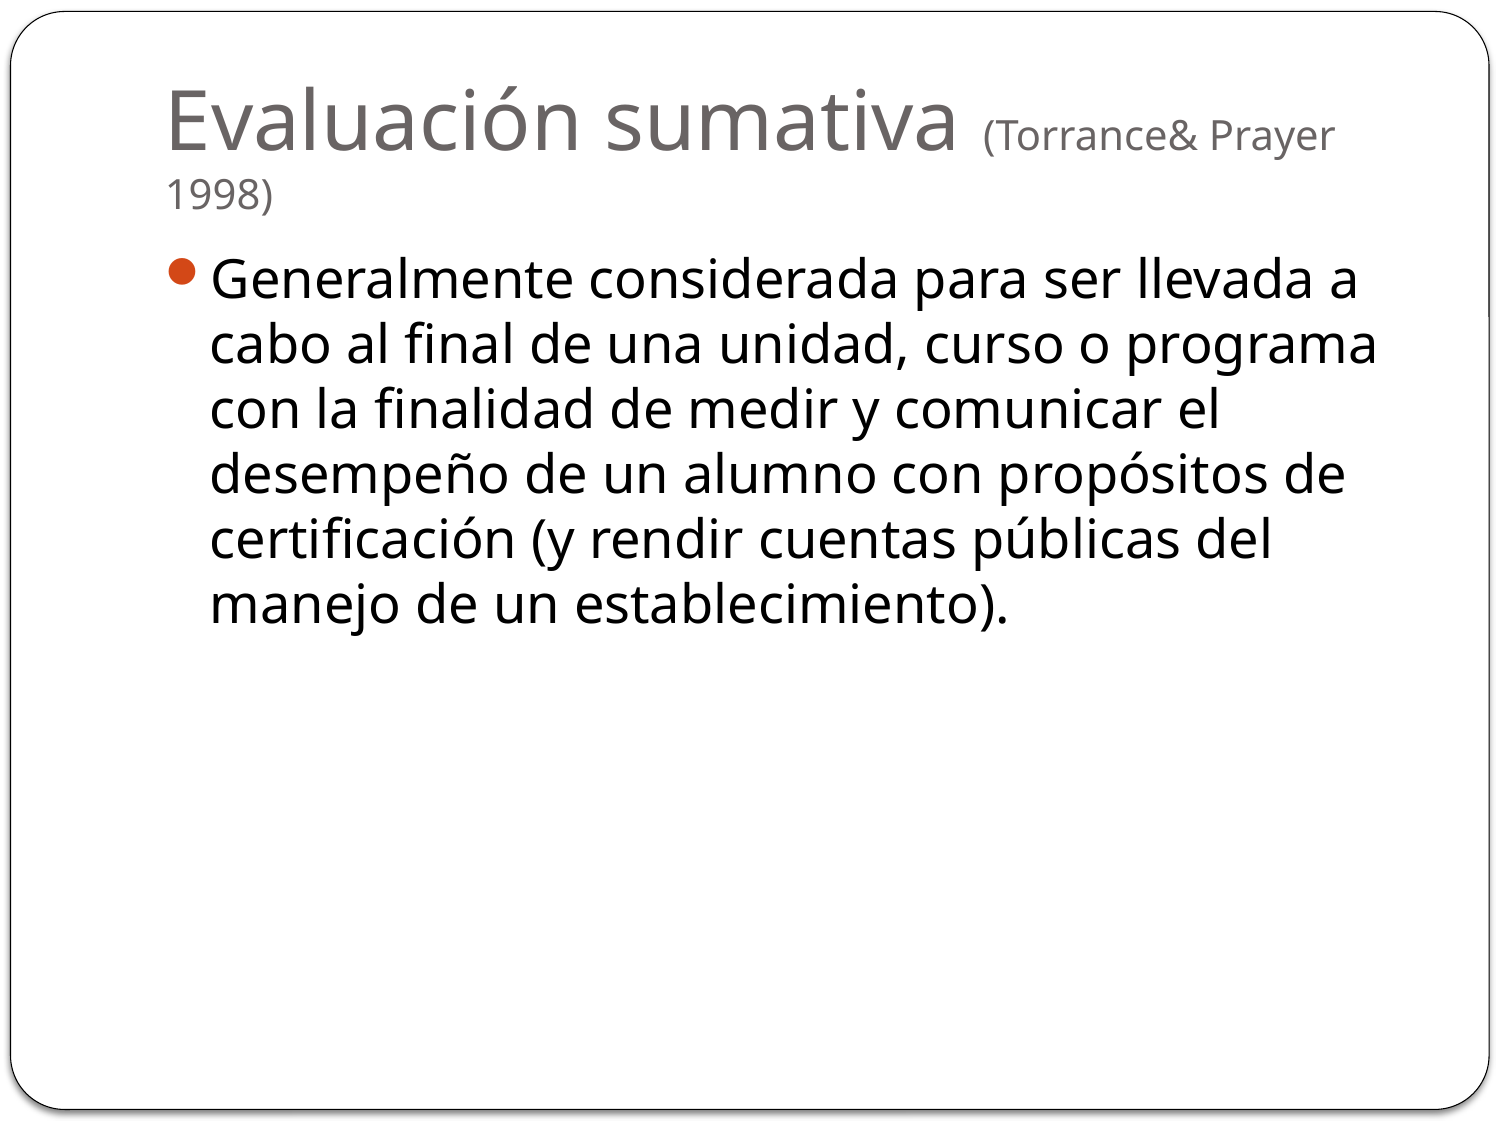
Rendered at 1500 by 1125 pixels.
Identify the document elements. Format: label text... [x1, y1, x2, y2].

title Evaluación sumativa (Torrance& Prayer 1998) [150, 45, 1425, 233]
list Generalmente considerada para ser llevada a cabo al final de una unidad, curso o programa con la finalidad de medir y comunicar el desempeño de un alumno con propósitos de certificación (y rendir cuentas públicas del manejo de un establecimiento). [150, 237, 1425, 988]
